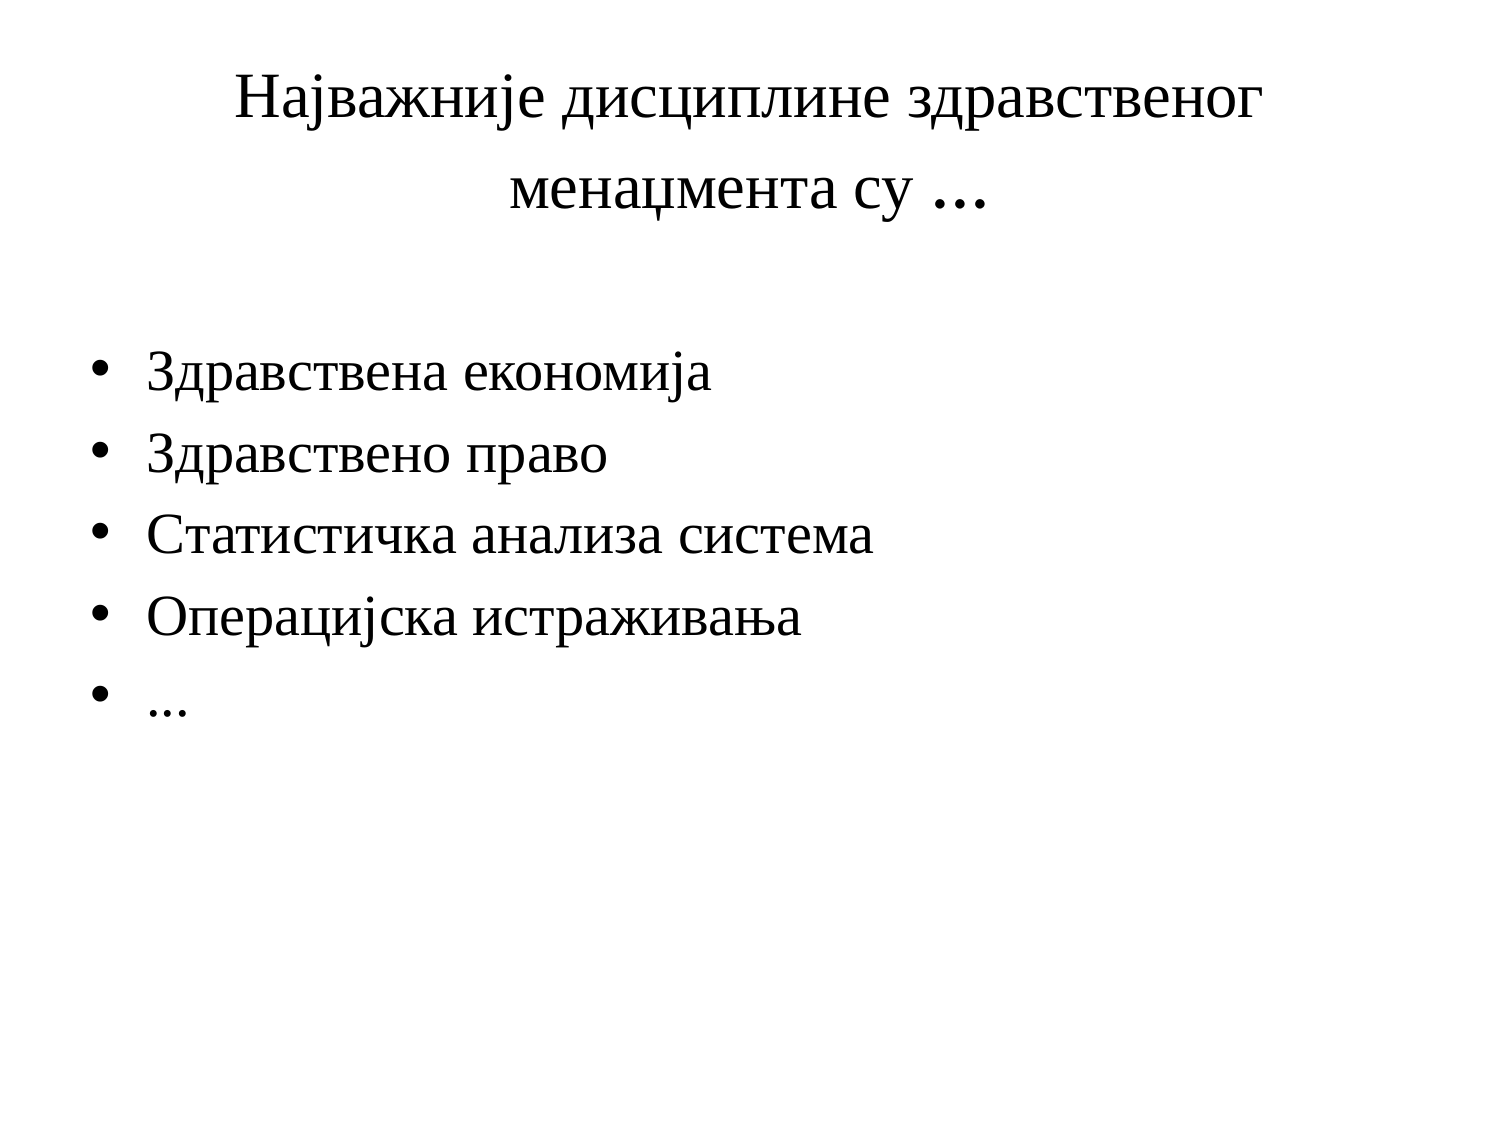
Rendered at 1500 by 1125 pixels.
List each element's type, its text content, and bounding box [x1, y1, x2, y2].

list Здравствена економија Здравствено право Статистичка анализа система Операцијска истраживања ... [75, 324, 1425, 1005]
title Најважније дисциплине здравственог менаџмента су ... [75, 45, 1425, 233]
